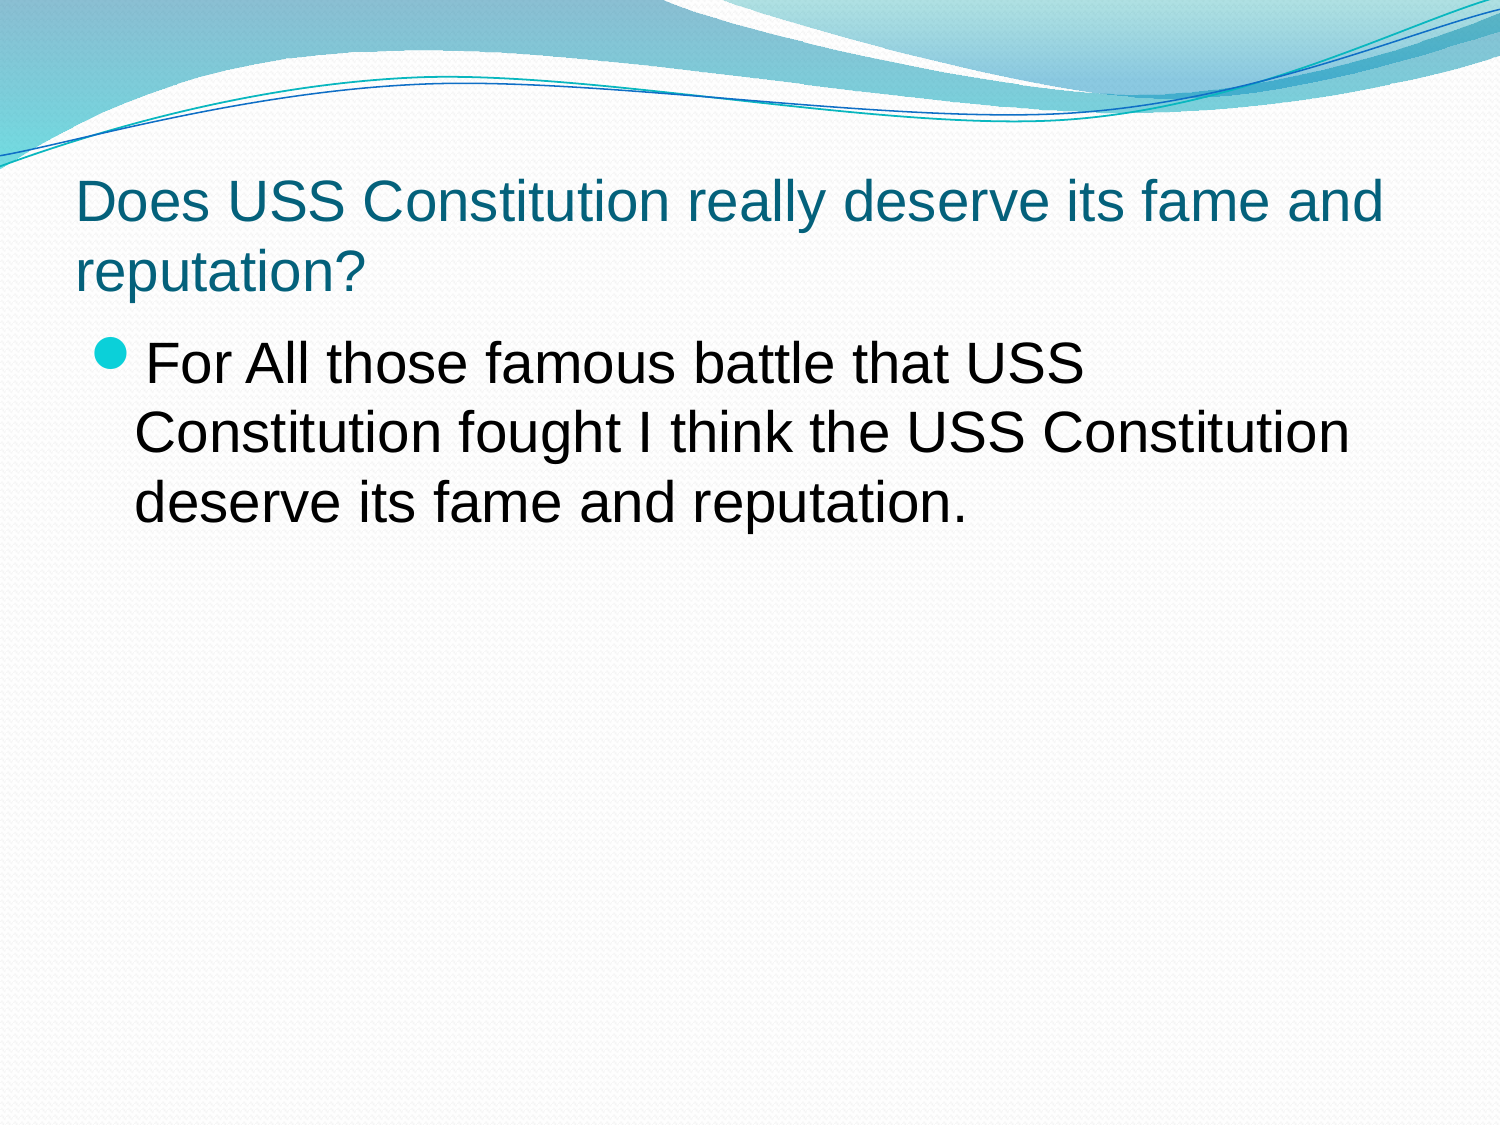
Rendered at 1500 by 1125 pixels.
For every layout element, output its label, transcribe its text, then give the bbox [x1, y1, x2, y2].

list For All those famous battle that USS Constitution fought I think the USS Constitution deserve its fame and reputation. [75, 317, 1425, 1038]
title Does USS Constitution really deserve its fame and reputation? [75, 115, 1425, 303]
